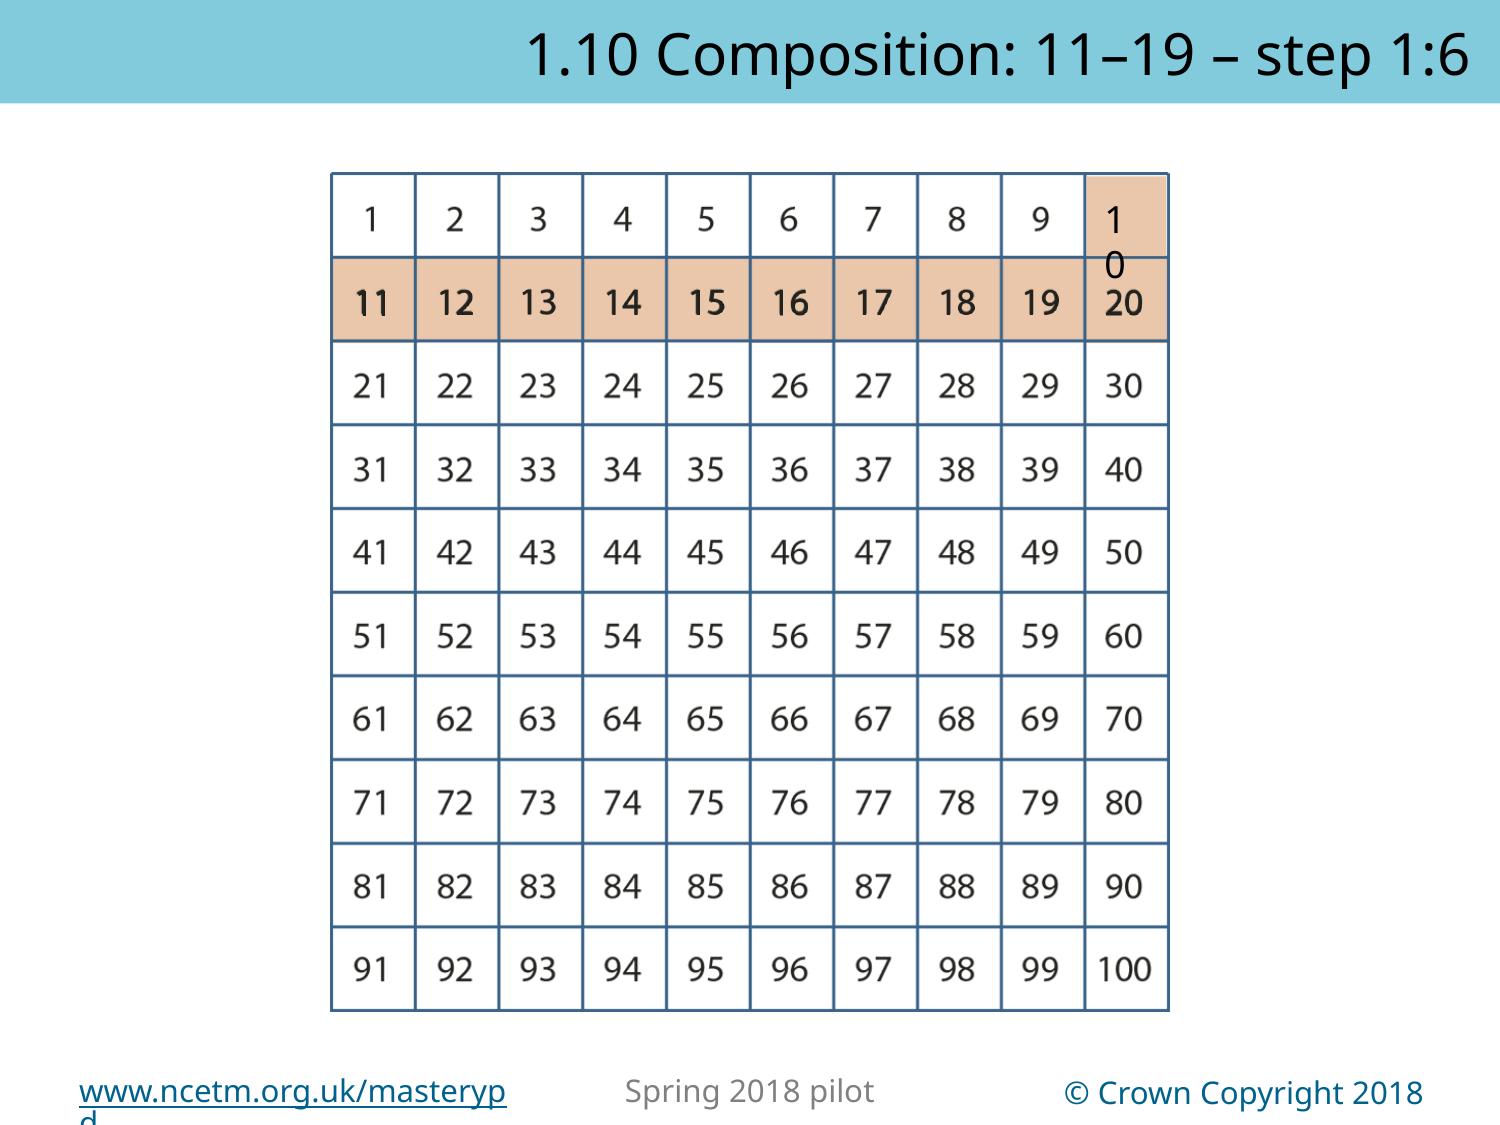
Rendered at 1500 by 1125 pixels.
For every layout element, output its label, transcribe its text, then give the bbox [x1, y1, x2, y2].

list 1.10 Composition: 11–19 – step 1:6 [0, 0, 1500, 104]
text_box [1086, 176, 1167, 257]
picture [330, 172, 1170, 1012]
